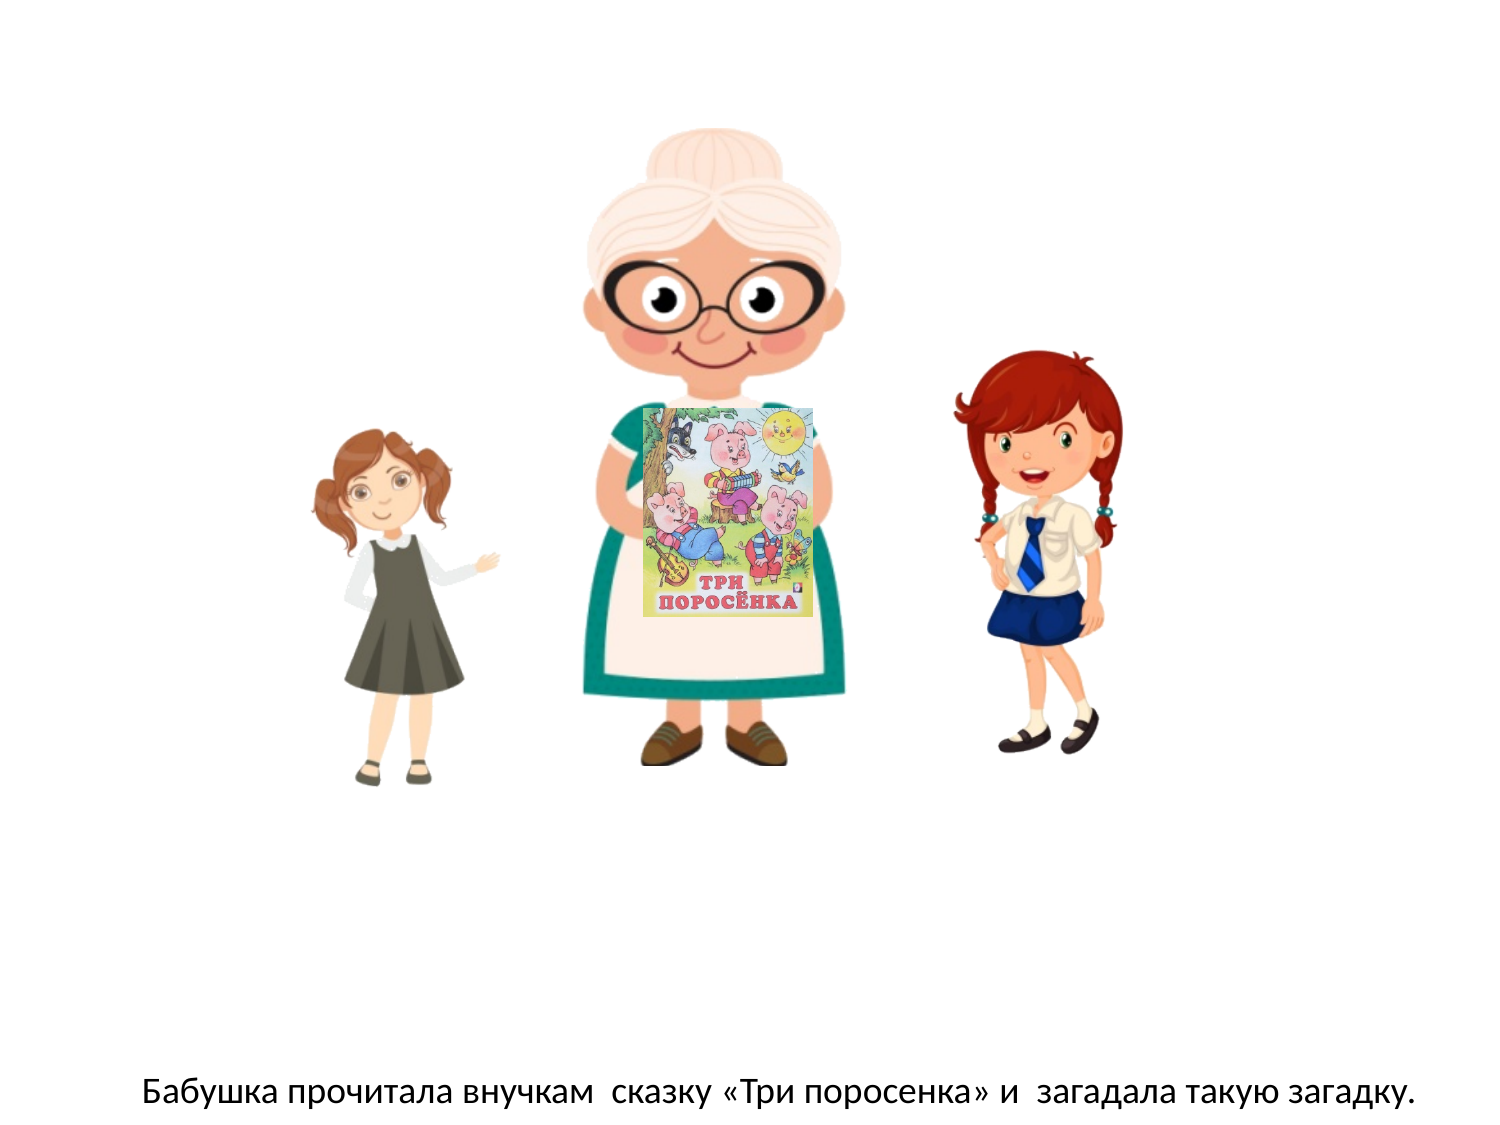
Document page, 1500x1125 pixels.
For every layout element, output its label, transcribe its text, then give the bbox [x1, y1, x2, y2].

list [159, 361, 653, 801]
picture [489, 127, 940, 766]
text_box Бабушка прочитала внучкам сказку «Три поросенка» и загадала такую загадку. [127, 1058, 1433, 1119]
picture [945, 337, 1140, 759]
